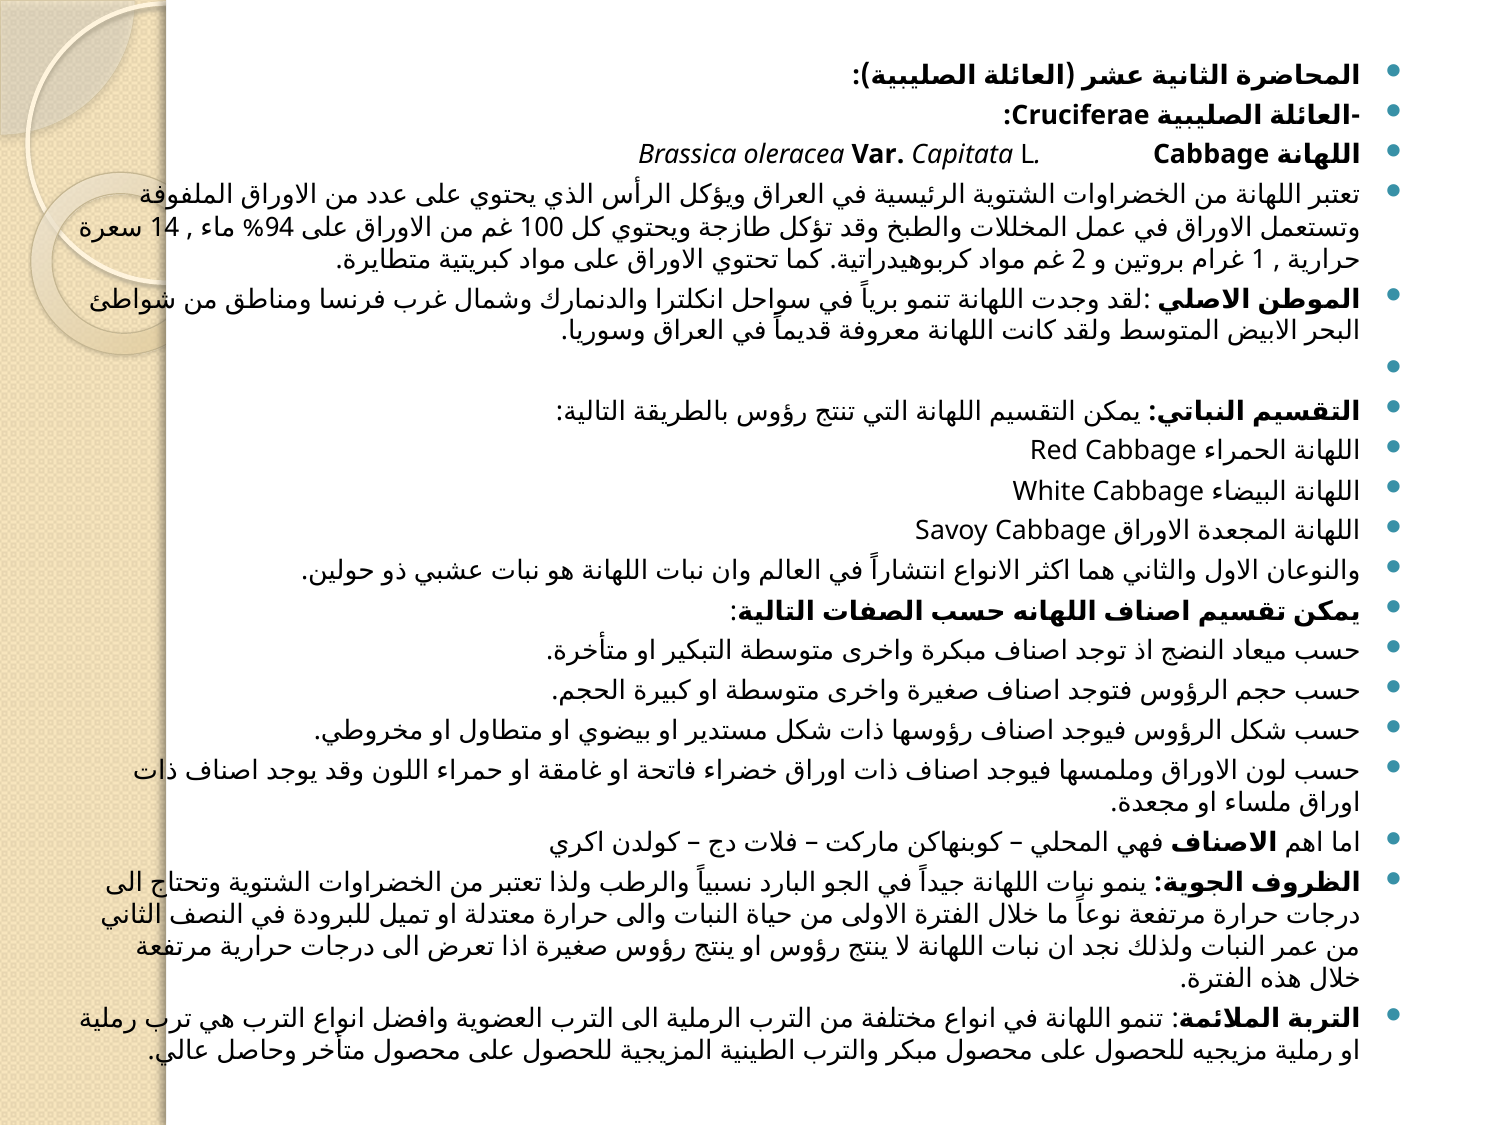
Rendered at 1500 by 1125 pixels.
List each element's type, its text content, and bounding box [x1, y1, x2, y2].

title [235, 45, 1466, 233]
list المحاضرة الثانية عشر (العائلة الصليبية): -العائلة الصليبية Cruciferae: اللهانة Brassica oleracea Var. Capitata L. Cabbage تعتبر اللهانة من الخضراوات الشتوية الرئيسية في العراق ويؤكل الرأس الذي يحتوي على عدد من الاوراق الملفوفة وتستعمل الاوراق في عمل المخللات والطبخ وقد تؤكل طازجة ويحتوي كل 100 غم من الاوراق على 94% ماء , 14 سعرة حرارية , 1 غرام بروتين و 2 غم مواد كربوهيدراتية. كما تحتوي الاوراق على مواد كبريتية متطايرة. الموطن الاصلي :لقد وجدت اللهانة تنمو برياً في سواحل انكلترا والدنمارك وشمال غرب فرنسا ومناطق من شواطئ البحر الابيض المتوسط ولقد كانت اللهانة معروفة قديماً في العراق وسوريا. التقسيم النباتي: يمكن التقسيم اللهانة التي تنتج رؤوس بالطريقة التالية: اللهانة الحمراء Red Cabbage اللهانة البيضاء White Cabbage اللهانة المجعدة الاوراق Savoy Cabbage والنوعان الاول والثاني هما اكثر الانواع انتشاراً في العالم وان نبات اللهانة هو نبات عشبي ذو حولين. يمكن تقسيم اصناف اللهانه حسب الصفات التالية: حسب ميعاد النضج اذ توجد اصناف مبكرة واخرى متوسطة التبكير او متأخرة. حسب حجم الرؤوس فتوجد اصناف صغيرة واخرى متوسطة او كبيرة الحجم. حسب شكل الرؤوس فيوجد اصناف رؤوسها ذات شكل مستدير او بيضوي او متطاول او مخروطي. حسب لون الاوراق وملمسها فيوجد اصناف ذات اوراق خضراء فاتحة او غامقة او حمراء اللون وقد يوجد اصناف ذات اوراق ملساء او مجعدة. اما اهم الاصناف فهي المحلي – كوبنهاكن ماركت – فلات دج – كولدن اكري الظروف الجوية: ينمو نبات اللهانة جيداً في الجو البارد نسبياً والرطب ولذا تعتبر من الخضراوات الشتوية وتحتاج الى درجات حرارة مرتفعة نوعاً ما خلال الفترة الاولى من حياة النبات والى حرارة معتدلة او تميل للبرودة في النصف الثاني من عمر النبات ولذلك نجد ان نبات اللهانة لا ينتج رؤوس او ينتج رؤوس صغيرة اذا تعرض الى درجات حرارية مرتفعة خلال هذه الفترة. التربة الملائمة: تنمو اللهانة في انواع مختلفة من الترب الرملية الى الترب العضوية وافضل انواع الترب هي ترب رملية او رملية مزيجيه للحصول على محصول مبكر والترب الطينية المزيجية للحصول على محصول متأخر وحاصل عالي. [62, 50, 1425, 1075]
